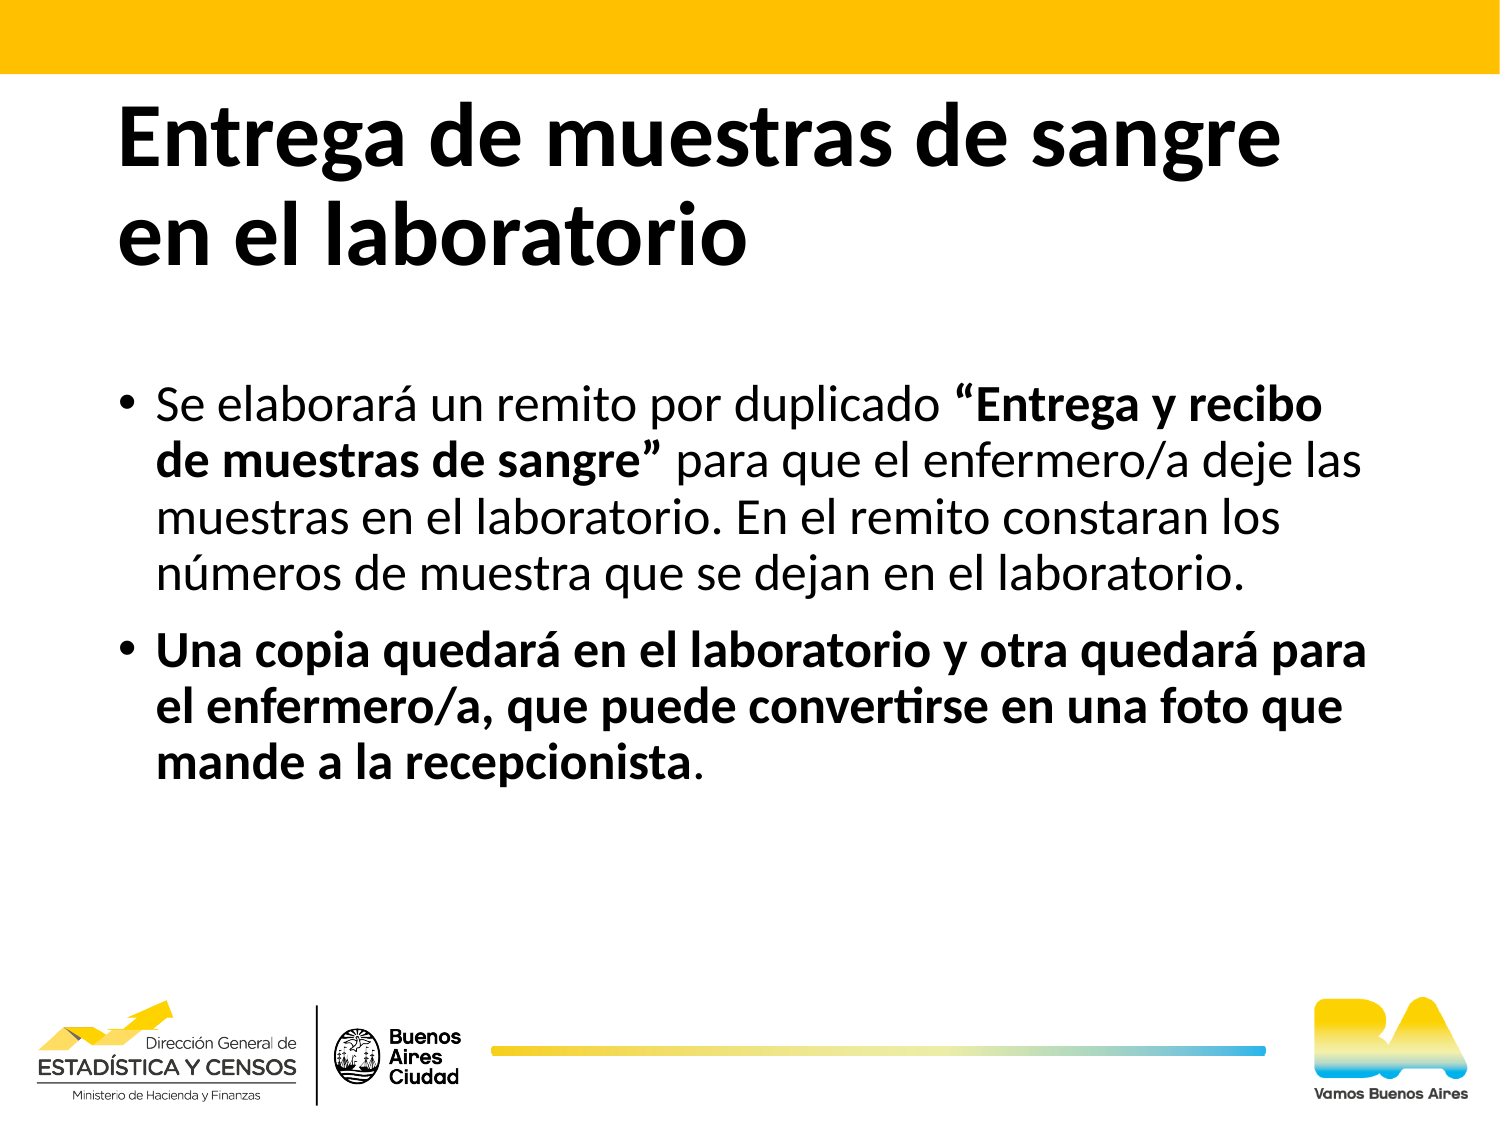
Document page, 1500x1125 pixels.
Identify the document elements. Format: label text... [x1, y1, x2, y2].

picture [491, 1046, 1266, 1056]
title Entrega de muestras de sangre en el laboratorio [102, 77, 1397, 295]
text_box [0, 0, 1500, 75]
picture [1314, 997, 1468, 1099]
picture [25, 988, 488, 1112]
list Se elaborará un remito por duplicado “Entrega y recibo de muestras de sangre” para que el enfermero/a deje las muestras en el laboratorio. En el remito constaran los números de muestra que se dejan en el laboratorio. Una copia quedará en el laboratorio y otra quedará para el enfermero/a, que puede convertirse en una foto que mande a la recepcionista. [103, 369, 1397, 838]
